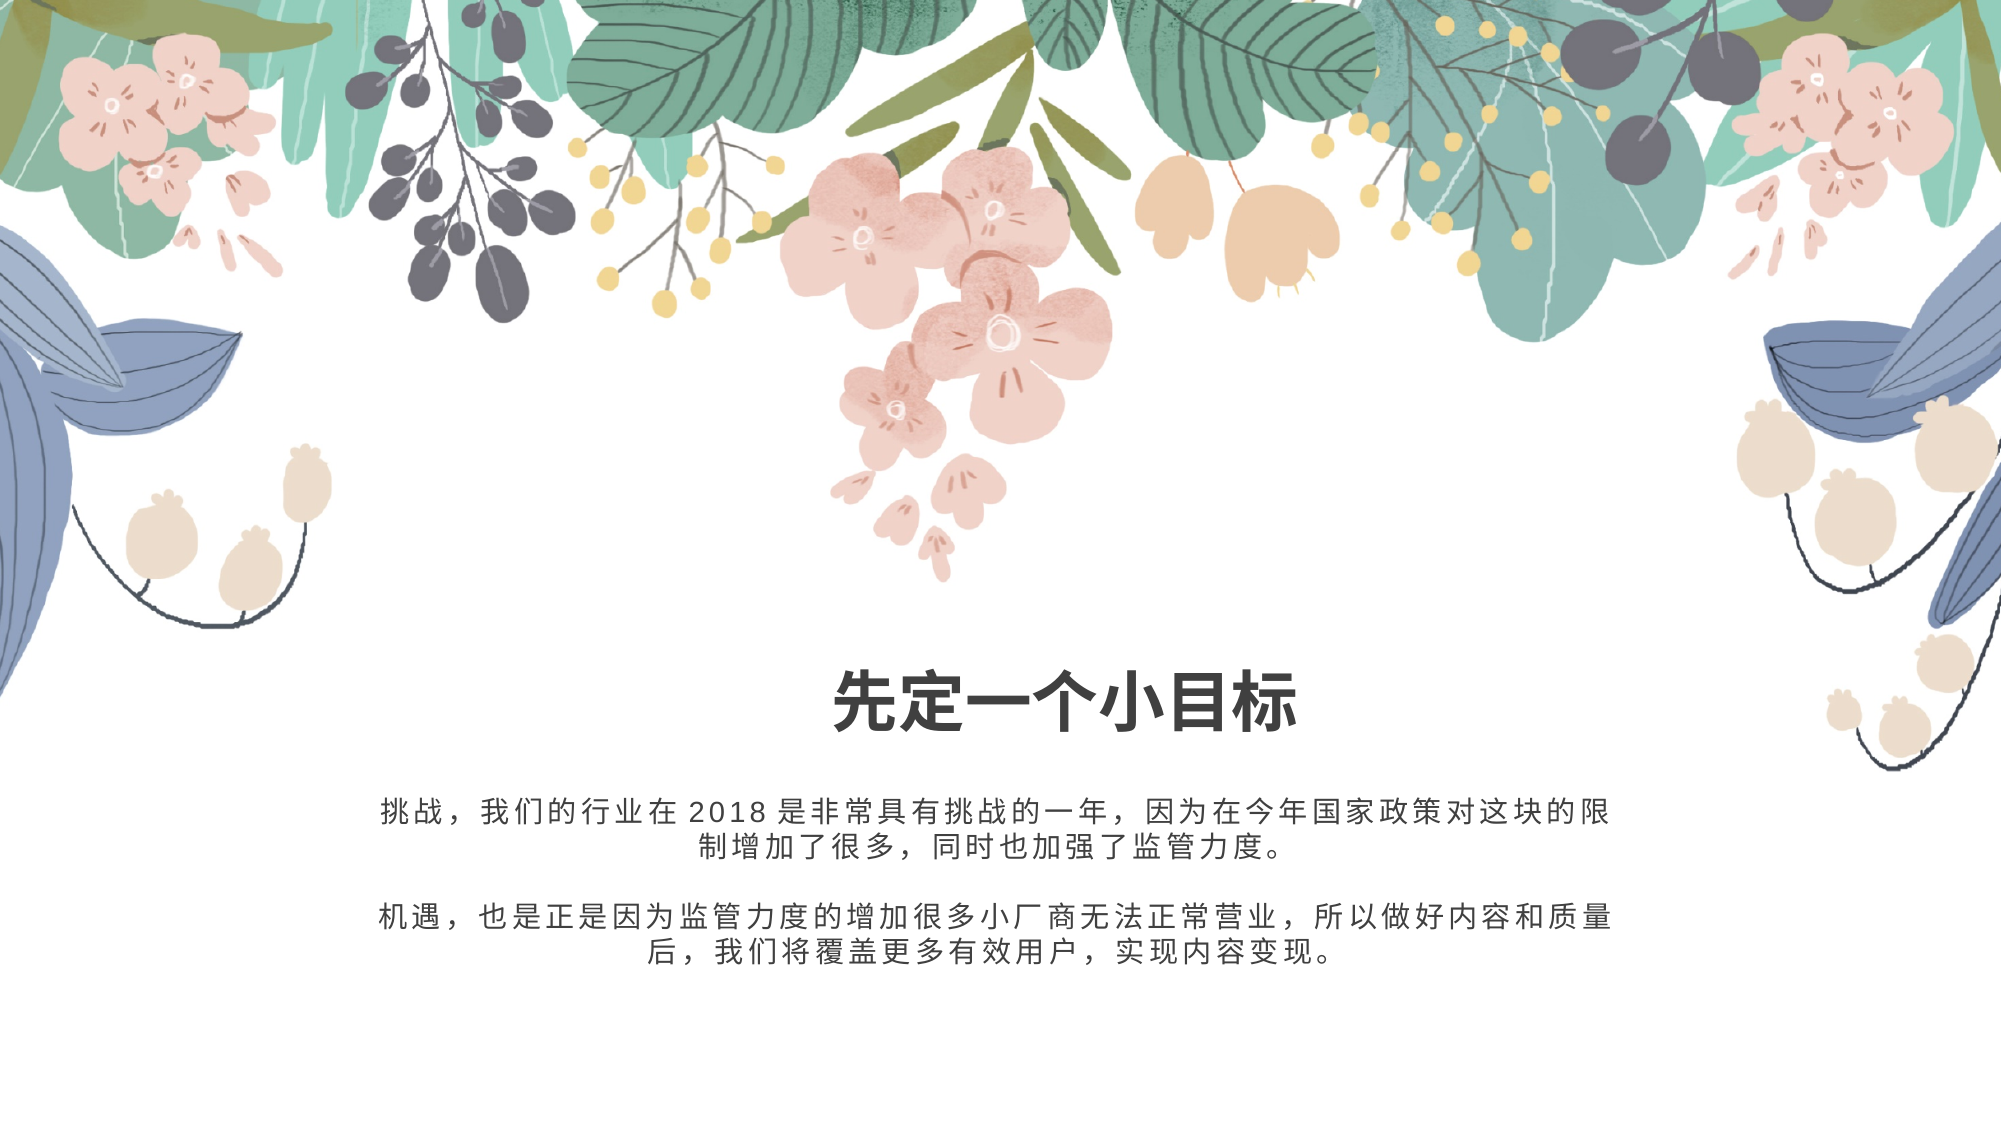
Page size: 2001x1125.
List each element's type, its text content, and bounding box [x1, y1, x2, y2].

picture [0, 0, 2001, 786]
text_box 挑战，我们的行业在2018是非常具有挑战的一年，因为在今年国家政策对这块的限制增加了很多，同时也加强了监管力度。 机遇，也是正是因为监管力度的增加很多小厂商无法正常营业，所以做好内容和质量后，我们将覆盖更多有效用户，实现内容变现。 [359, 786, 1635, 976]
